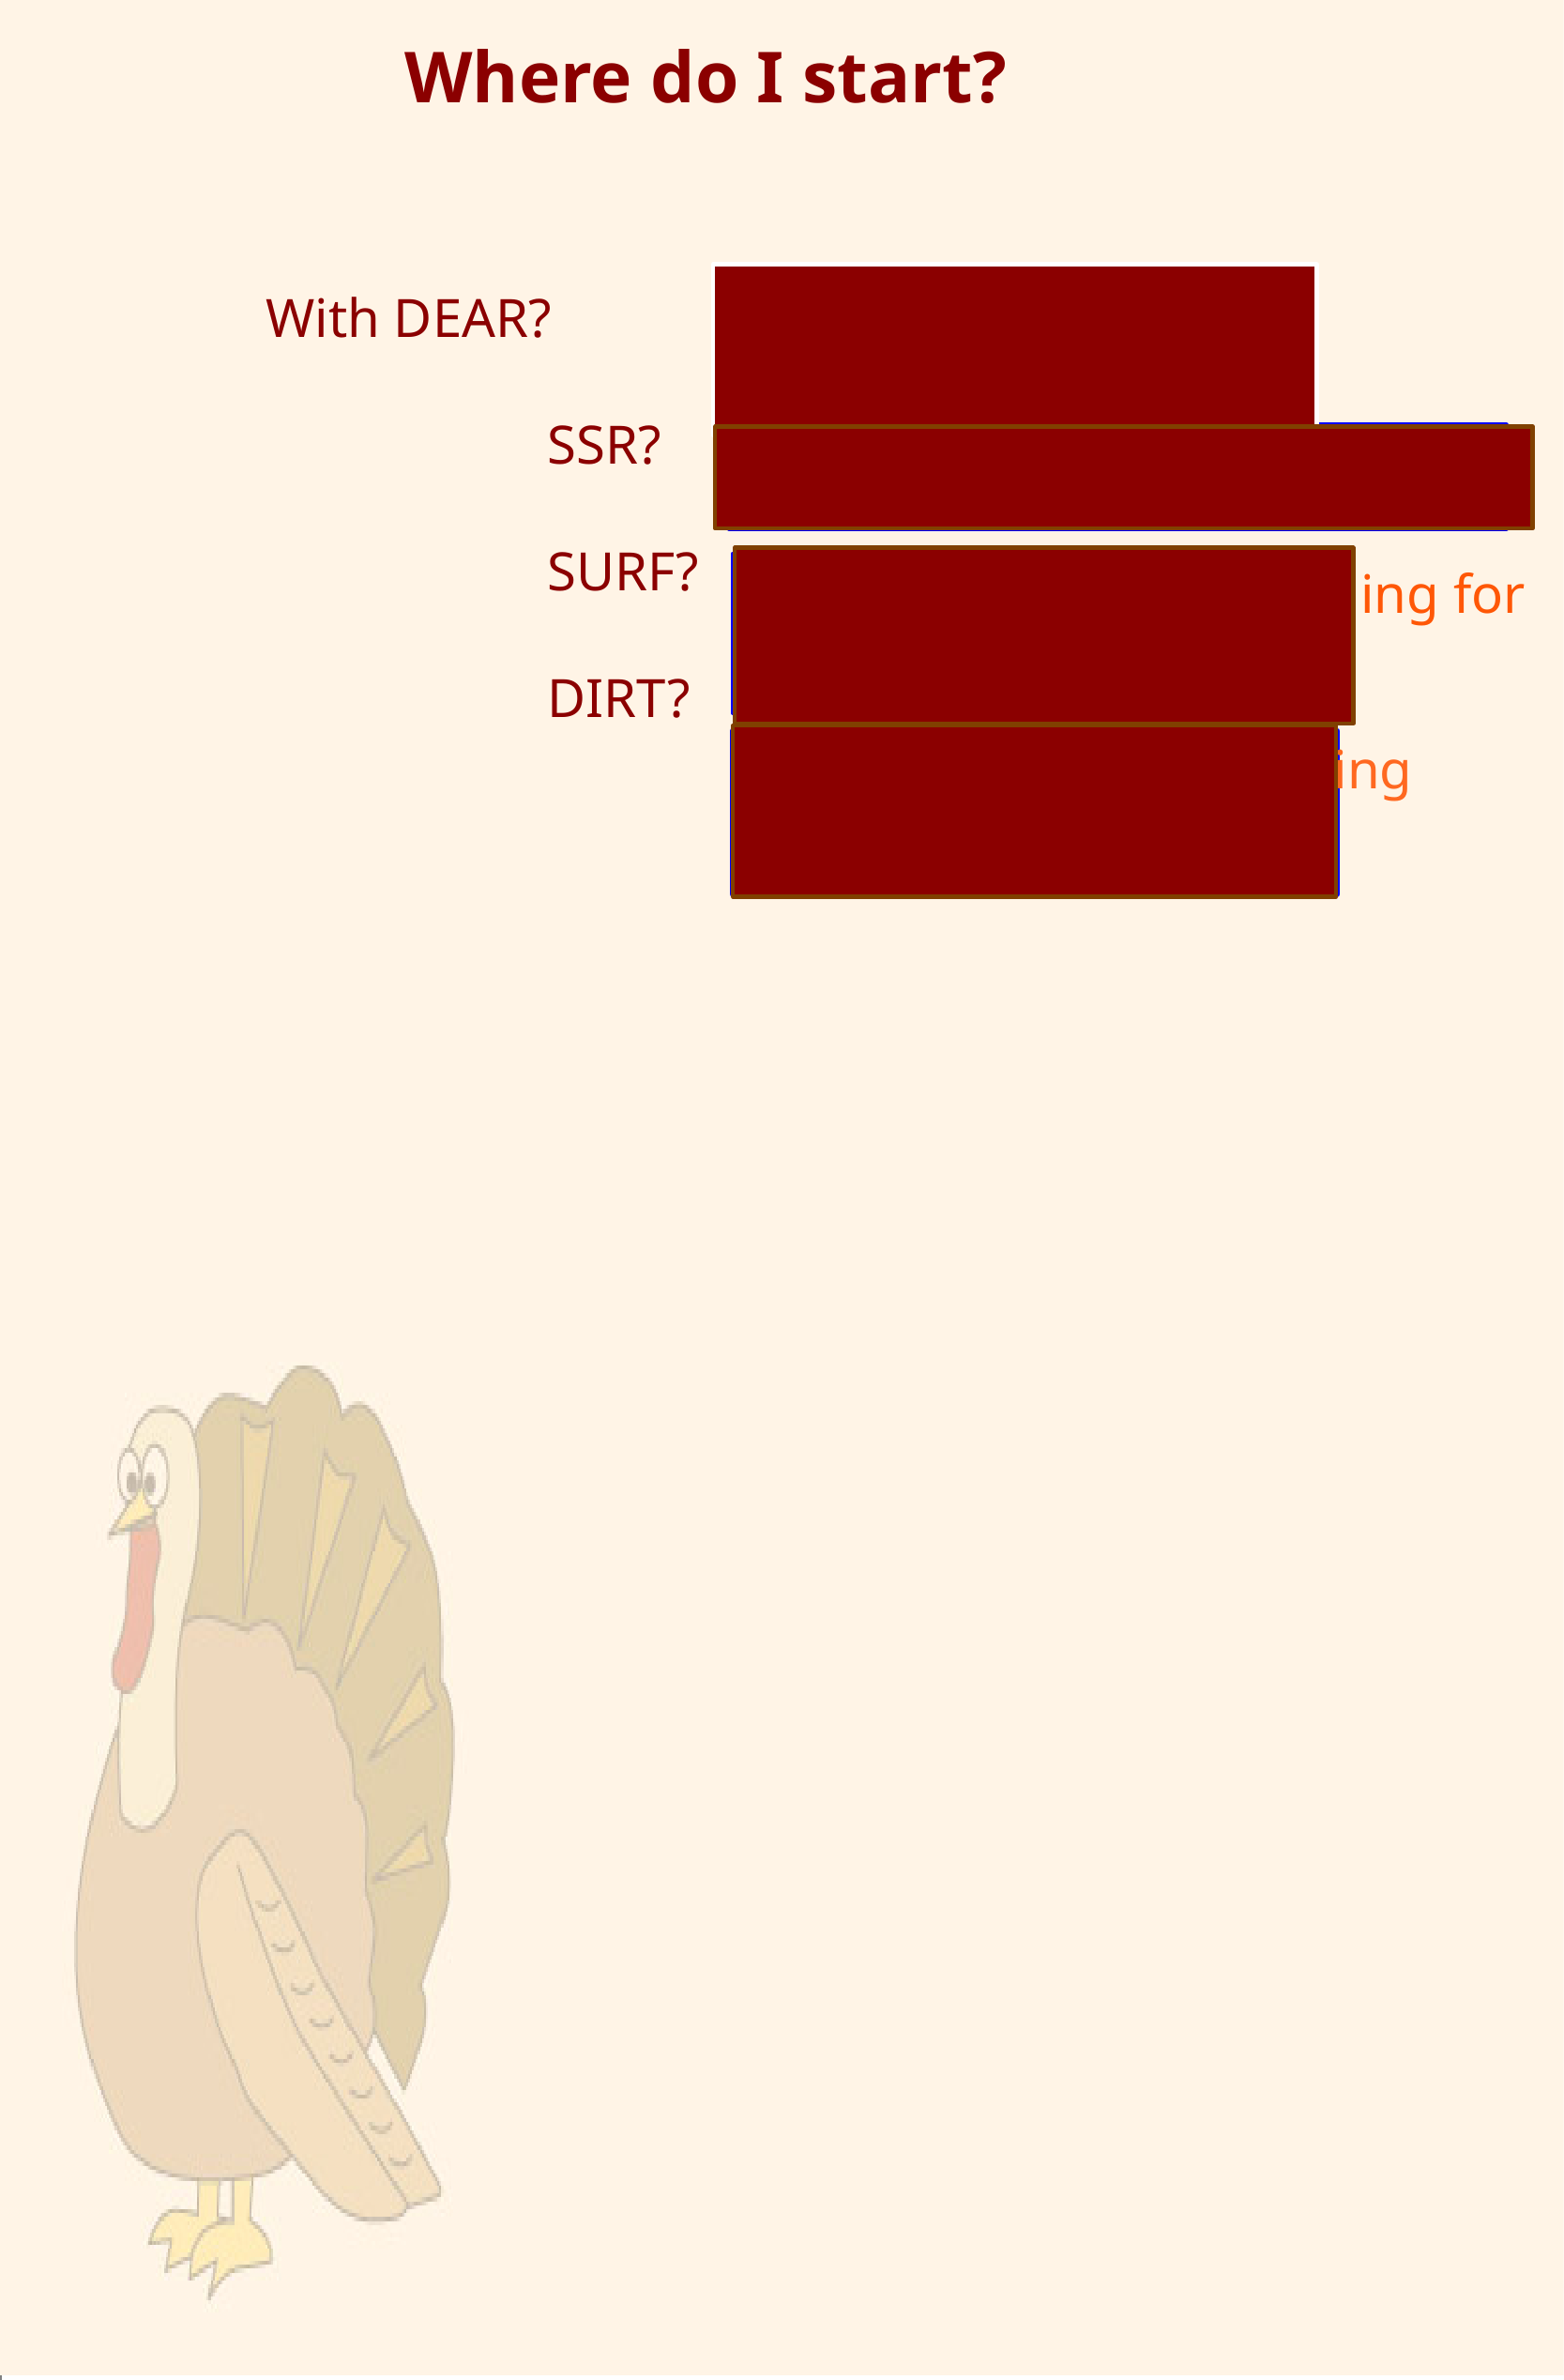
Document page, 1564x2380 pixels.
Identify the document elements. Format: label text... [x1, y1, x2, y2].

picture [0, 0, 1564, 2380]
text_box [731, 816, 1338, 899]
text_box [251, 264, 1564, 808]
text_box Where do I start? [390, 25, 1396, 124]
